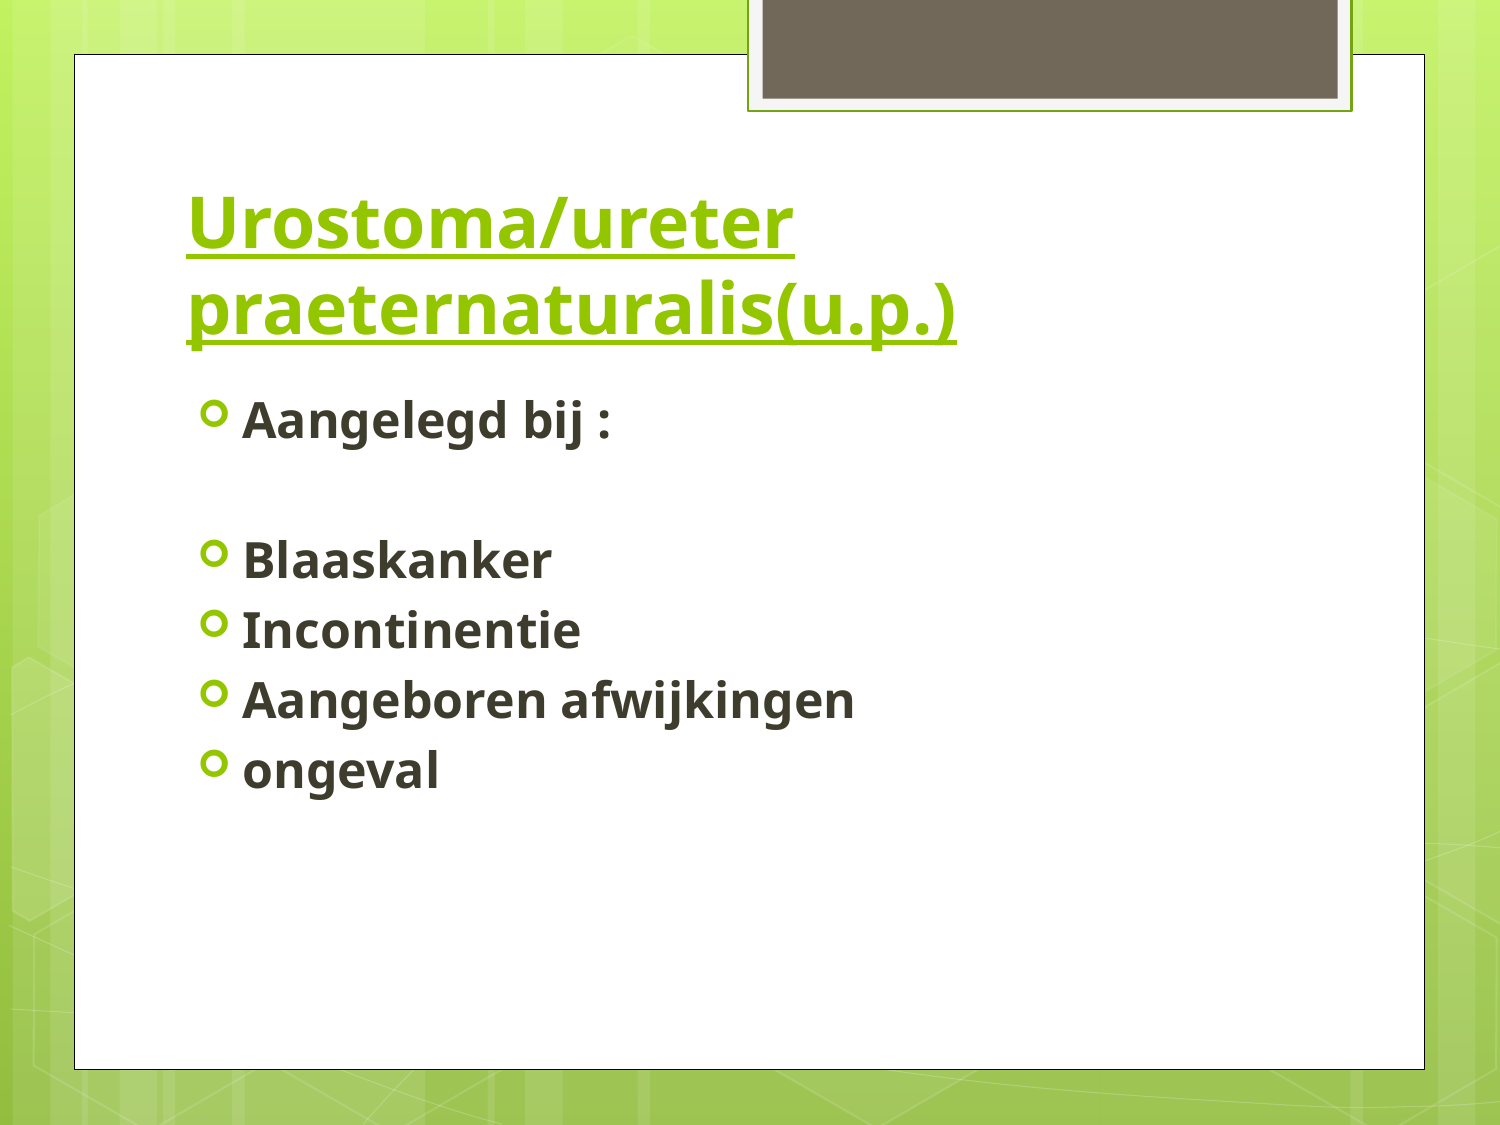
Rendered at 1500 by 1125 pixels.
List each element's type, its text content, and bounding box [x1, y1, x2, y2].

list Aangelegd bij : Blaaskanker Incontinentie Aangeboren afwijkingen ongeval [171, 381, 1283, 957]
title Urostoma/ureter praeternaturalis(u.p.) [171, 168, 1324, 357]
